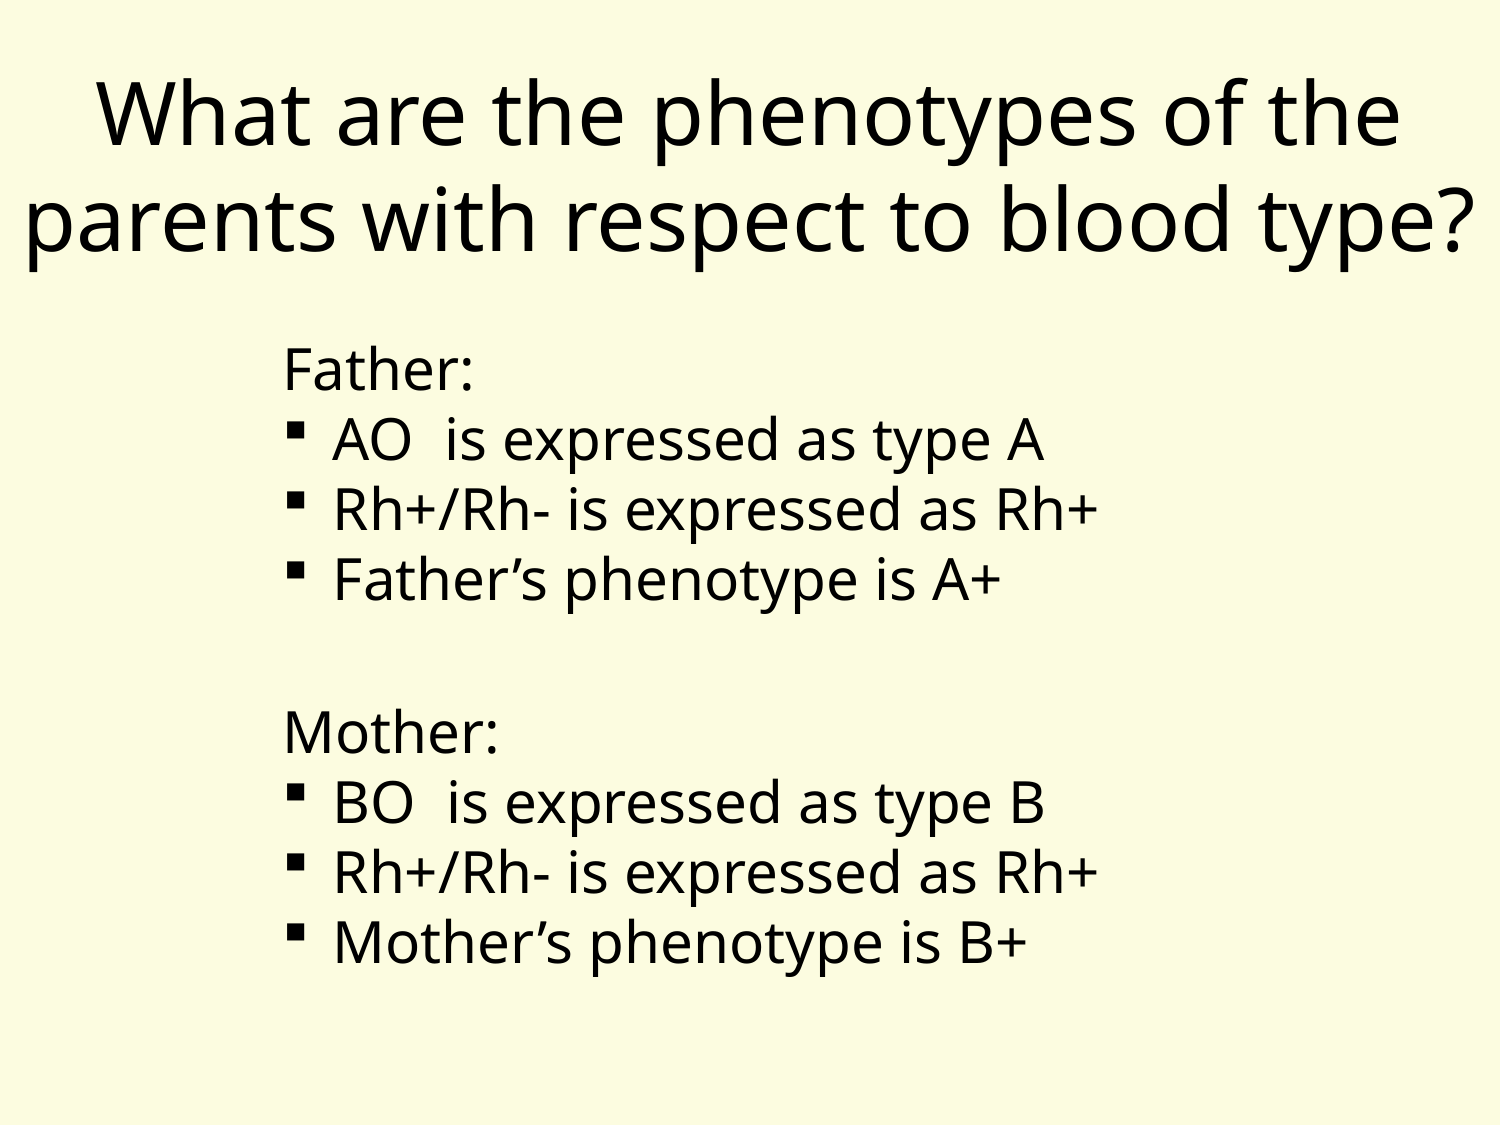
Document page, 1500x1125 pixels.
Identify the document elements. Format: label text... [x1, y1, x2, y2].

text_box Mother: BO is expressed as type B Rh+/Rh- is expressed as Rh+ Mother’s phenotype is B+ [267, 687, 1115, 983]
title What are the phenotypes of the parents with respect to blood type? [0, 44, 1500, 388]
text_box Father: AO is expressed as type A Rh+/Rh- is expressed as Rh+ Father’s phenotype is A+ [267, 324, 1115, 620]
